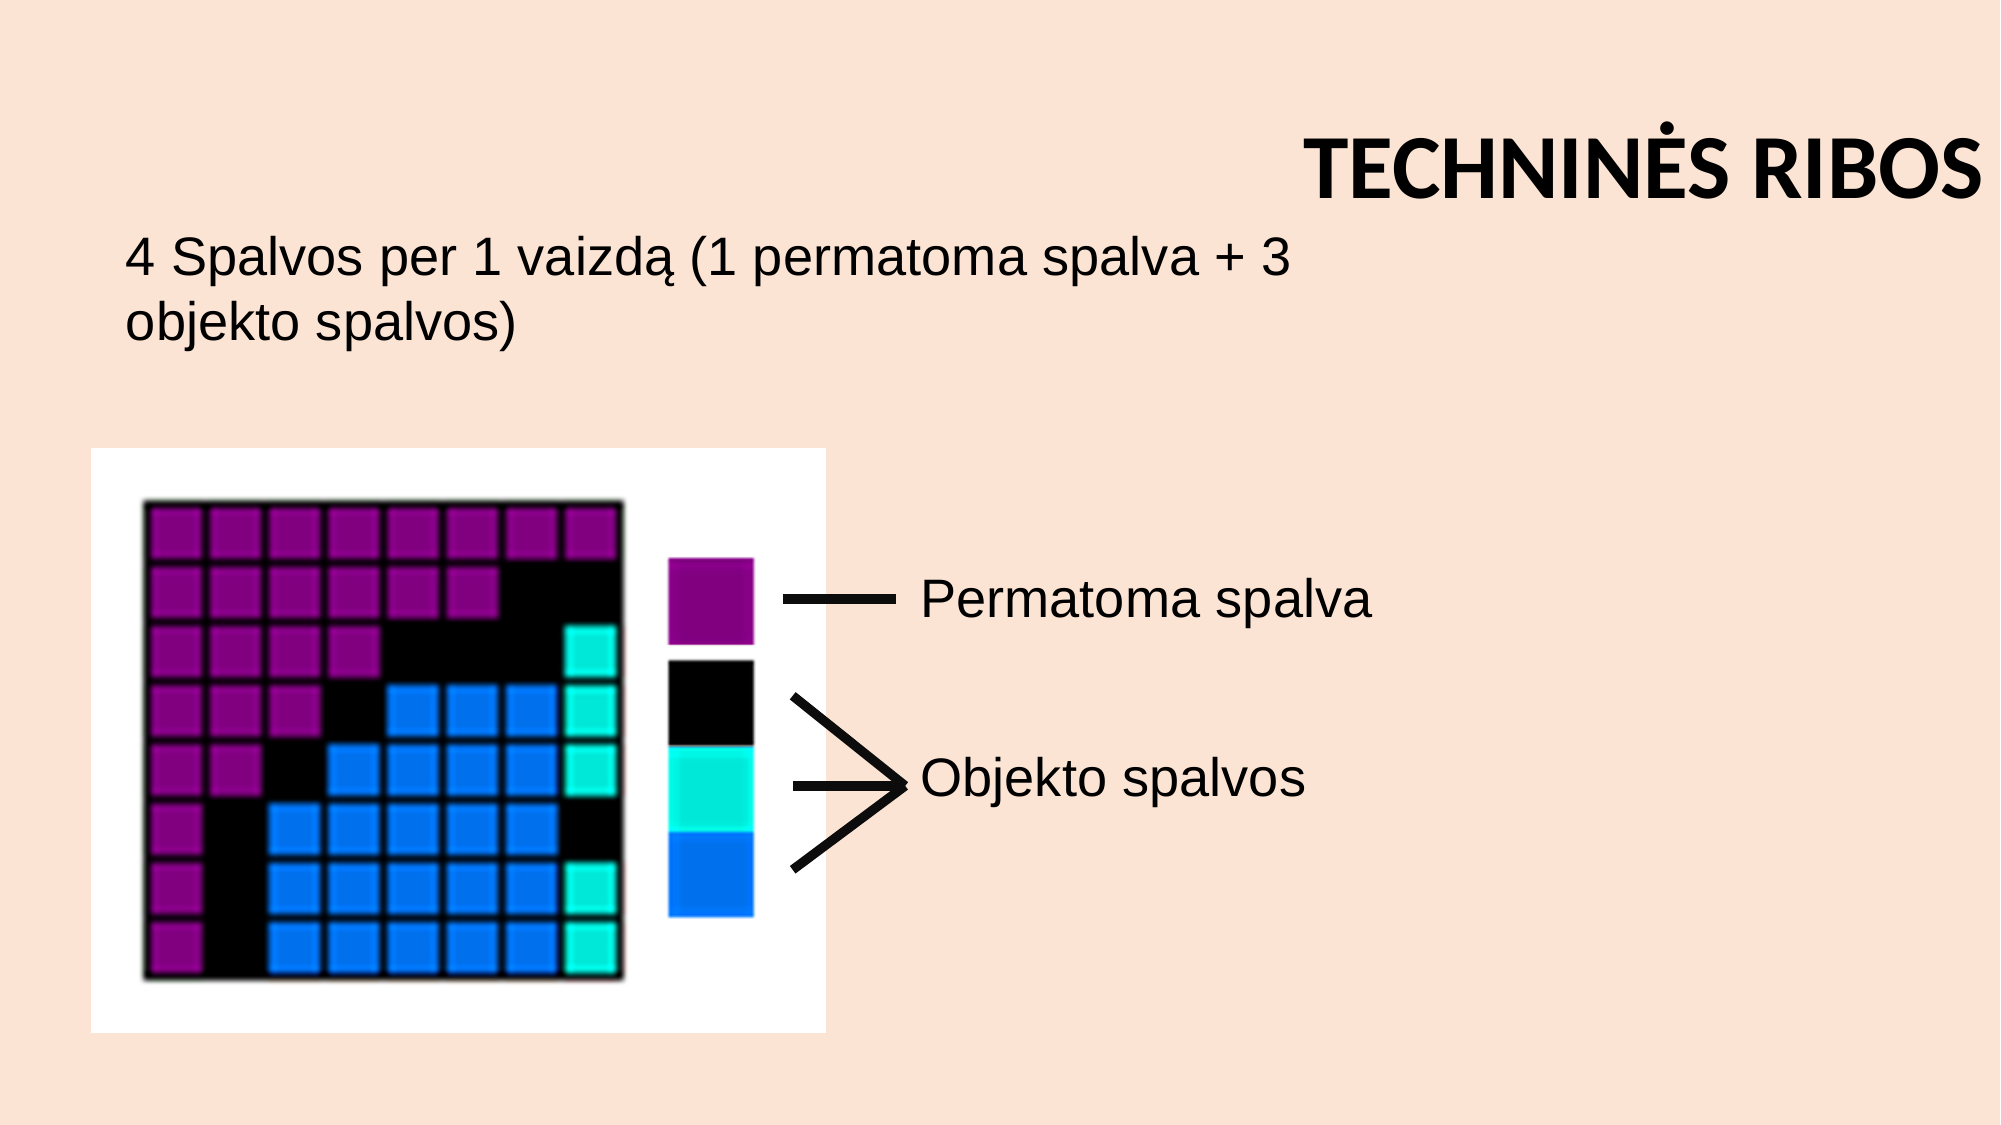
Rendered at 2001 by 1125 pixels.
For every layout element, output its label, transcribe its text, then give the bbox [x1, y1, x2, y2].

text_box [792, 695, 906, 784]
text_box Objekto spalvos [910, 735, 1560, 837]
title TECHNINĖS RIBOS [0, 59, 2000, 278]
text_box Permatoma spalva [905, 555, 1560, 658]
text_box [792, 785, 906, 870]
text_box 4 Spalvos per 1 vaizdą (1 permatoma spalva + 3 objekto spalvos) [110, 213, 1322, 388]
picture [91, 448, 826, 1034]
